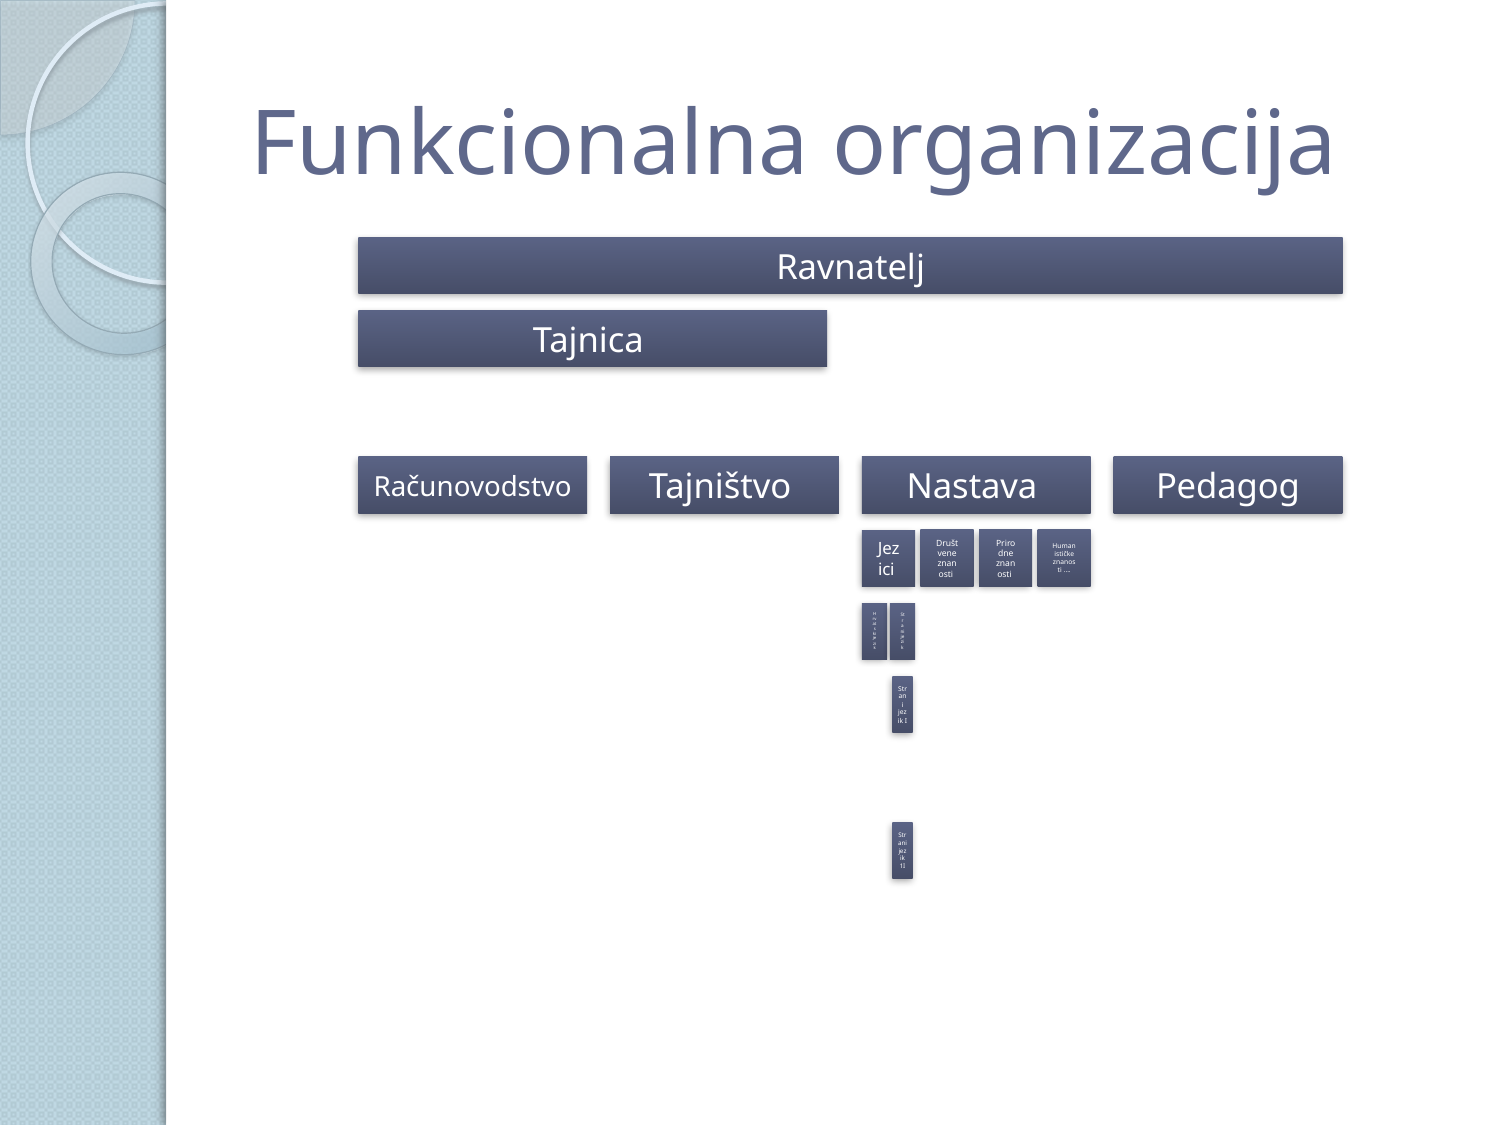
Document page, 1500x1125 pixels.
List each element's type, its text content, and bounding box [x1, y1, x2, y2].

title Funkcionalna organizacija [235, 45, 1466, 233]
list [235, 237, 1466, 1026]
